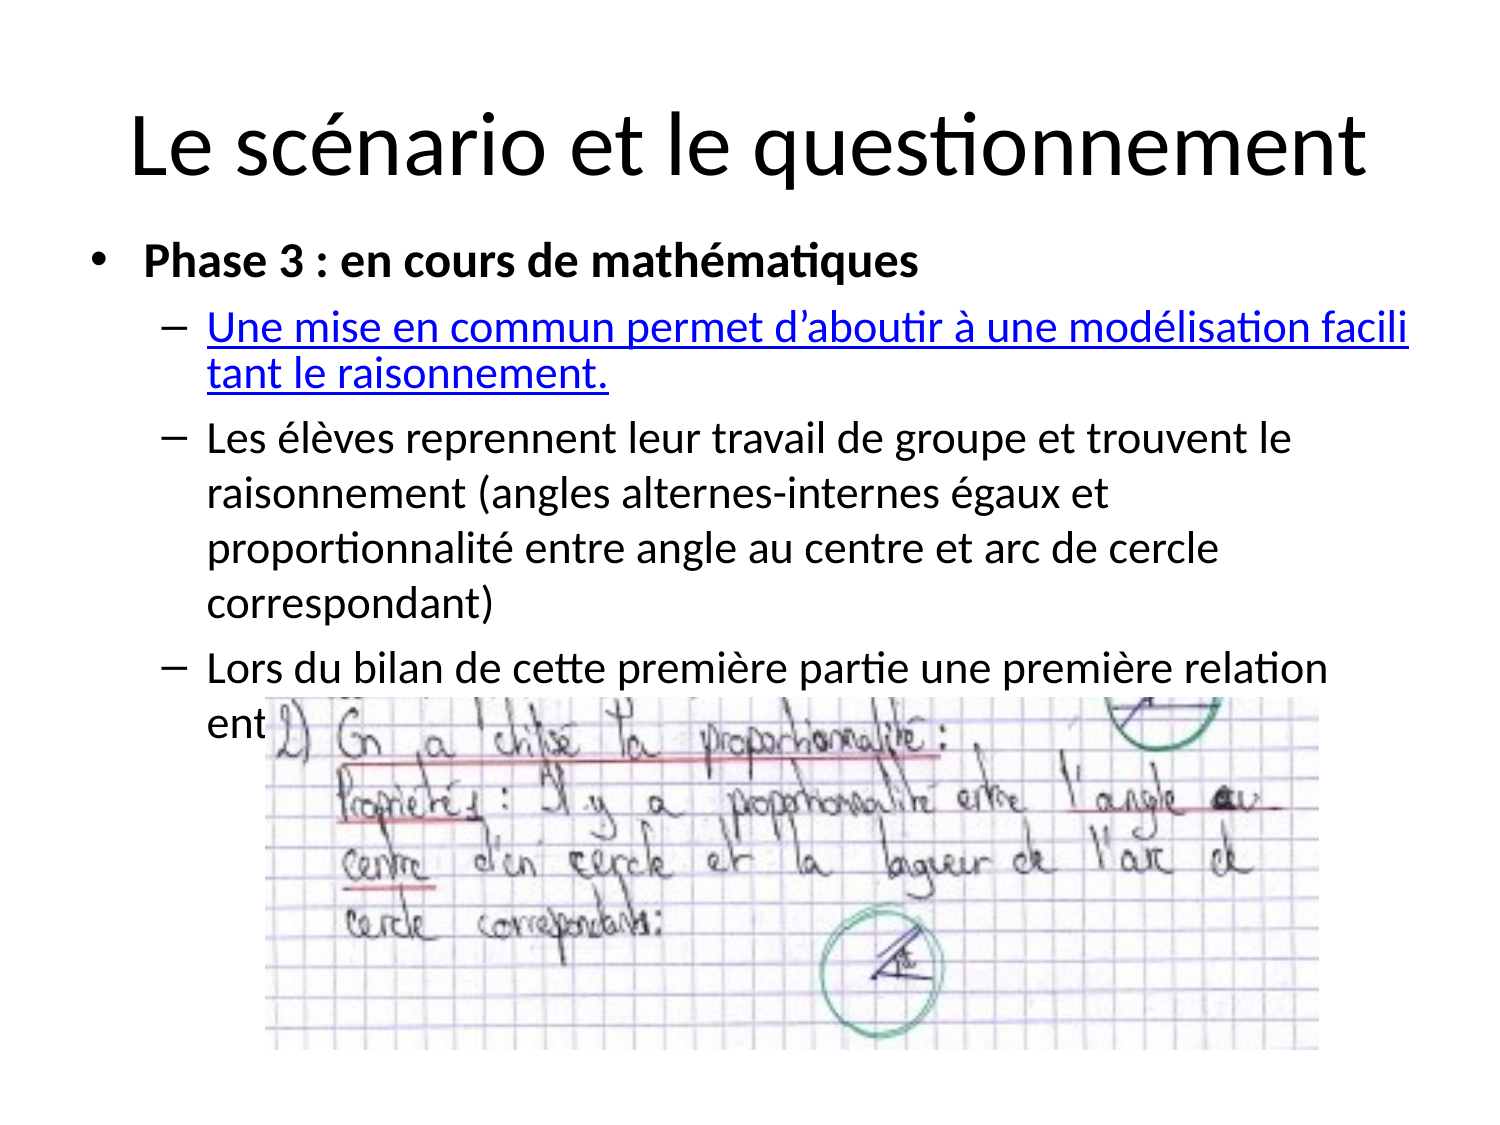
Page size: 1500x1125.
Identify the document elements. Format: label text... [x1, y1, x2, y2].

picture [265, 697, 1320, 1050]
title Le scénario et le questionnement [75, 45, 1425, 219]
list Phase 3 : en cours de mathématiques Une mise en commun permet d’aboutir à une modélisation facilitant le raisonnement. Les élèves reprennent leur travail de groupe et trouvent le raisonnement (angles alternes-internes égaux et proportionnalité entre angle au centre et arc de cercle correspondant) Lors du bilan de cette première partie une première relation entre longueur et angle est institutionnalisée [75, 219, 1425, 716]
